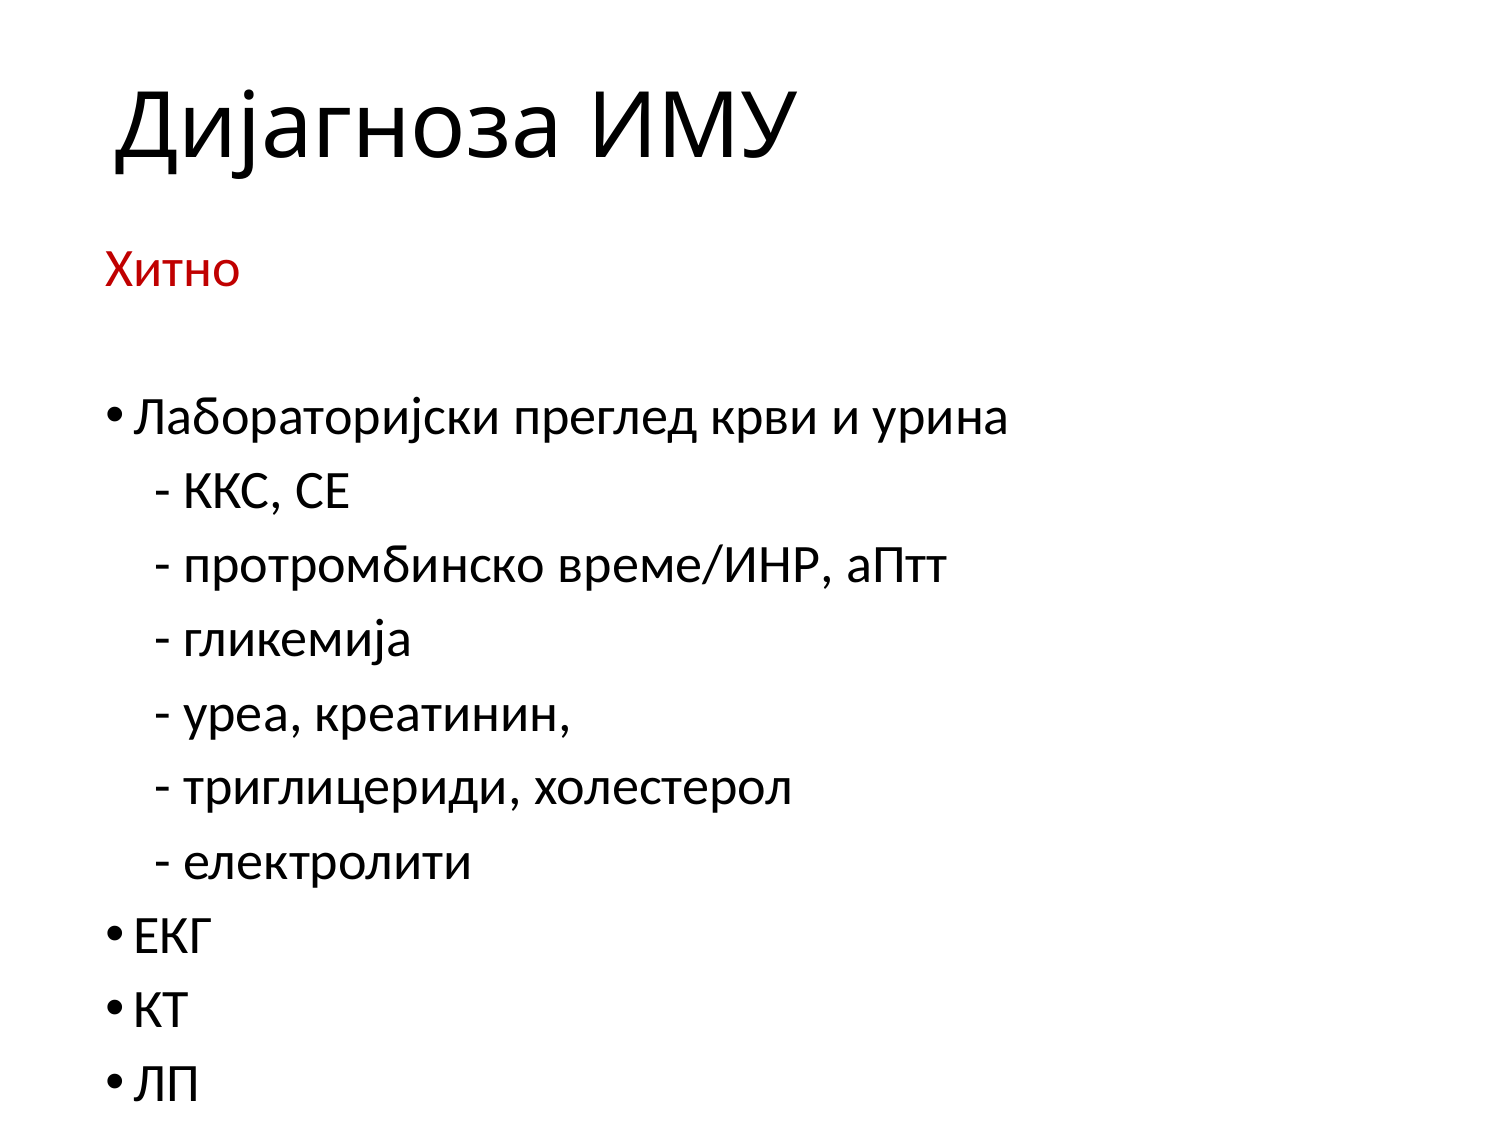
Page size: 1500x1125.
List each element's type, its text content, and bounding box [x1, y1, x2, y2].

title Дијагноза ИМУ [100, 19, 1394, 232]
list Хитно Лабораторијски преглед крви и урина - ККС, СЕ - протромбинско време/ИНР, аПтт - гликемија - уреа, креатинин, - триглицериди, холестерол - електролити ЕКГ КТ ЛП [90, 232, 1404, 1102]
